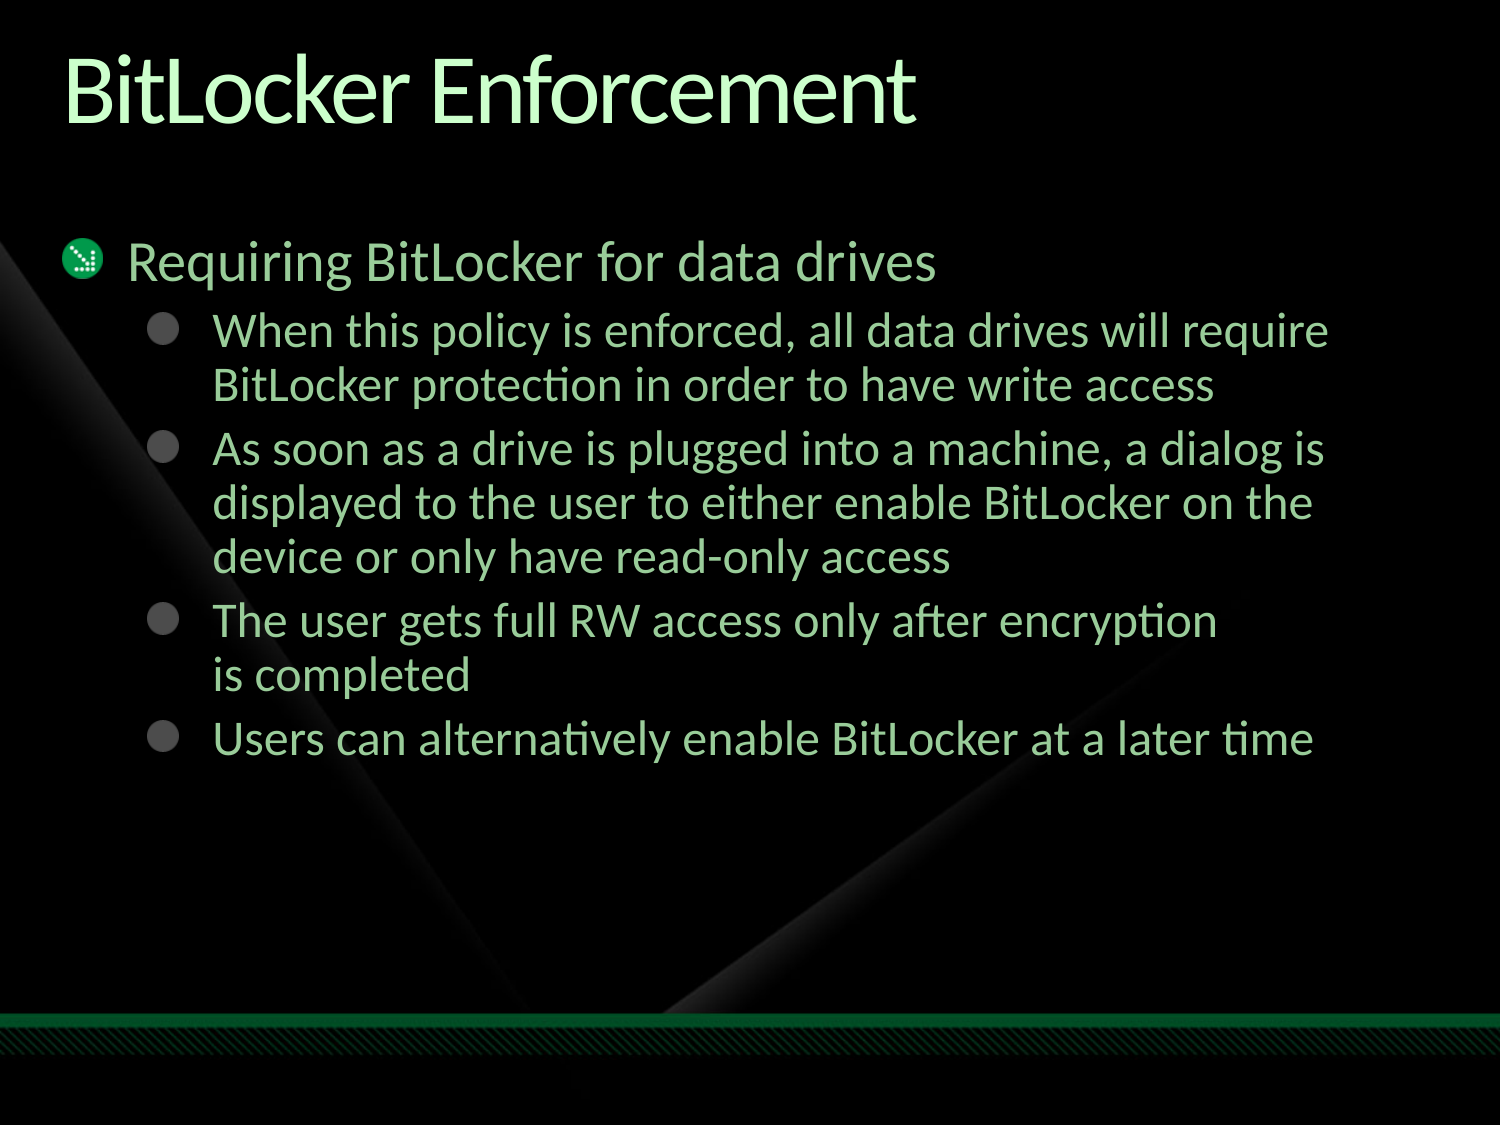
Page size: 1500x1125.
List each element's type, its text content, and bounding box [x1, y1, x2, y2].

picture [0, 0, 1500, 1125]
list Requiring BitLocker for data drives When this policy is enforced, all data drives will require BitLocker protection in order to have write access As soon as a drive is plugged into a machine, a dialog is displayed to the user to either enable BitLocker on the device or only have read-only access The user gets full RW access only after encryption is completed Users can alternatively enable BitLocker at a later time [62, 231, 1438, 595]
title BitLocker Enforcement [62, 37, 1438, 147]
